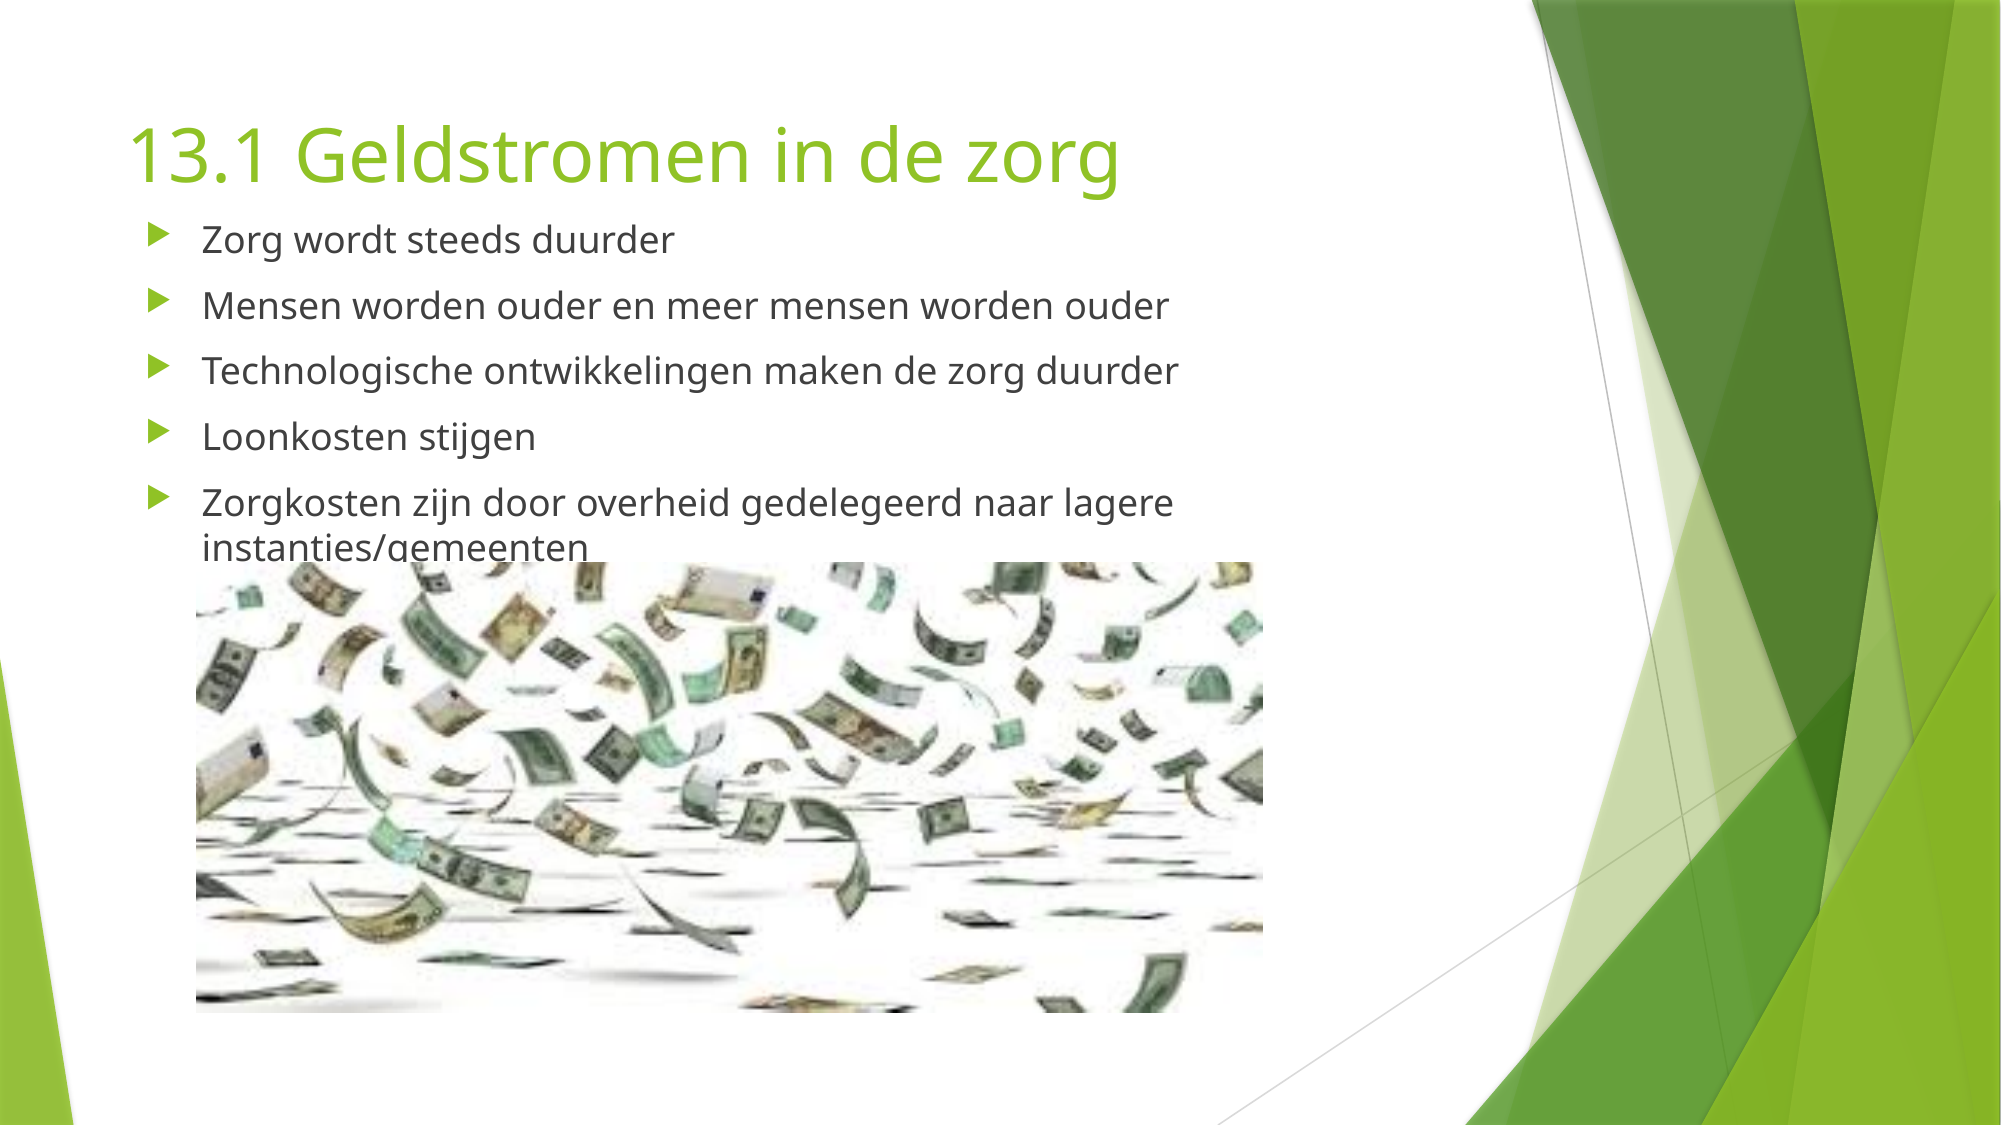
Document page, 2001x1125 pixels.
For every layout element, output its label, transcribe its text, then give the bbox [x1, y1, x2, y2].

list Zorg wordt steeds duurder Mensen worden ouder en meer mensen worden ouder Technologische ontwikkelingen maken de zorg duurder Loonkosten stijgen Zorgkosten zijn door overheid gedelegeerd naar lagere instanties/gemeenten [130, 208, 1541, 845]
title 13.1 Geldstromen in de zorg [111, 99, 1522, 317]
picture [195, 562, 1263, 1014]
